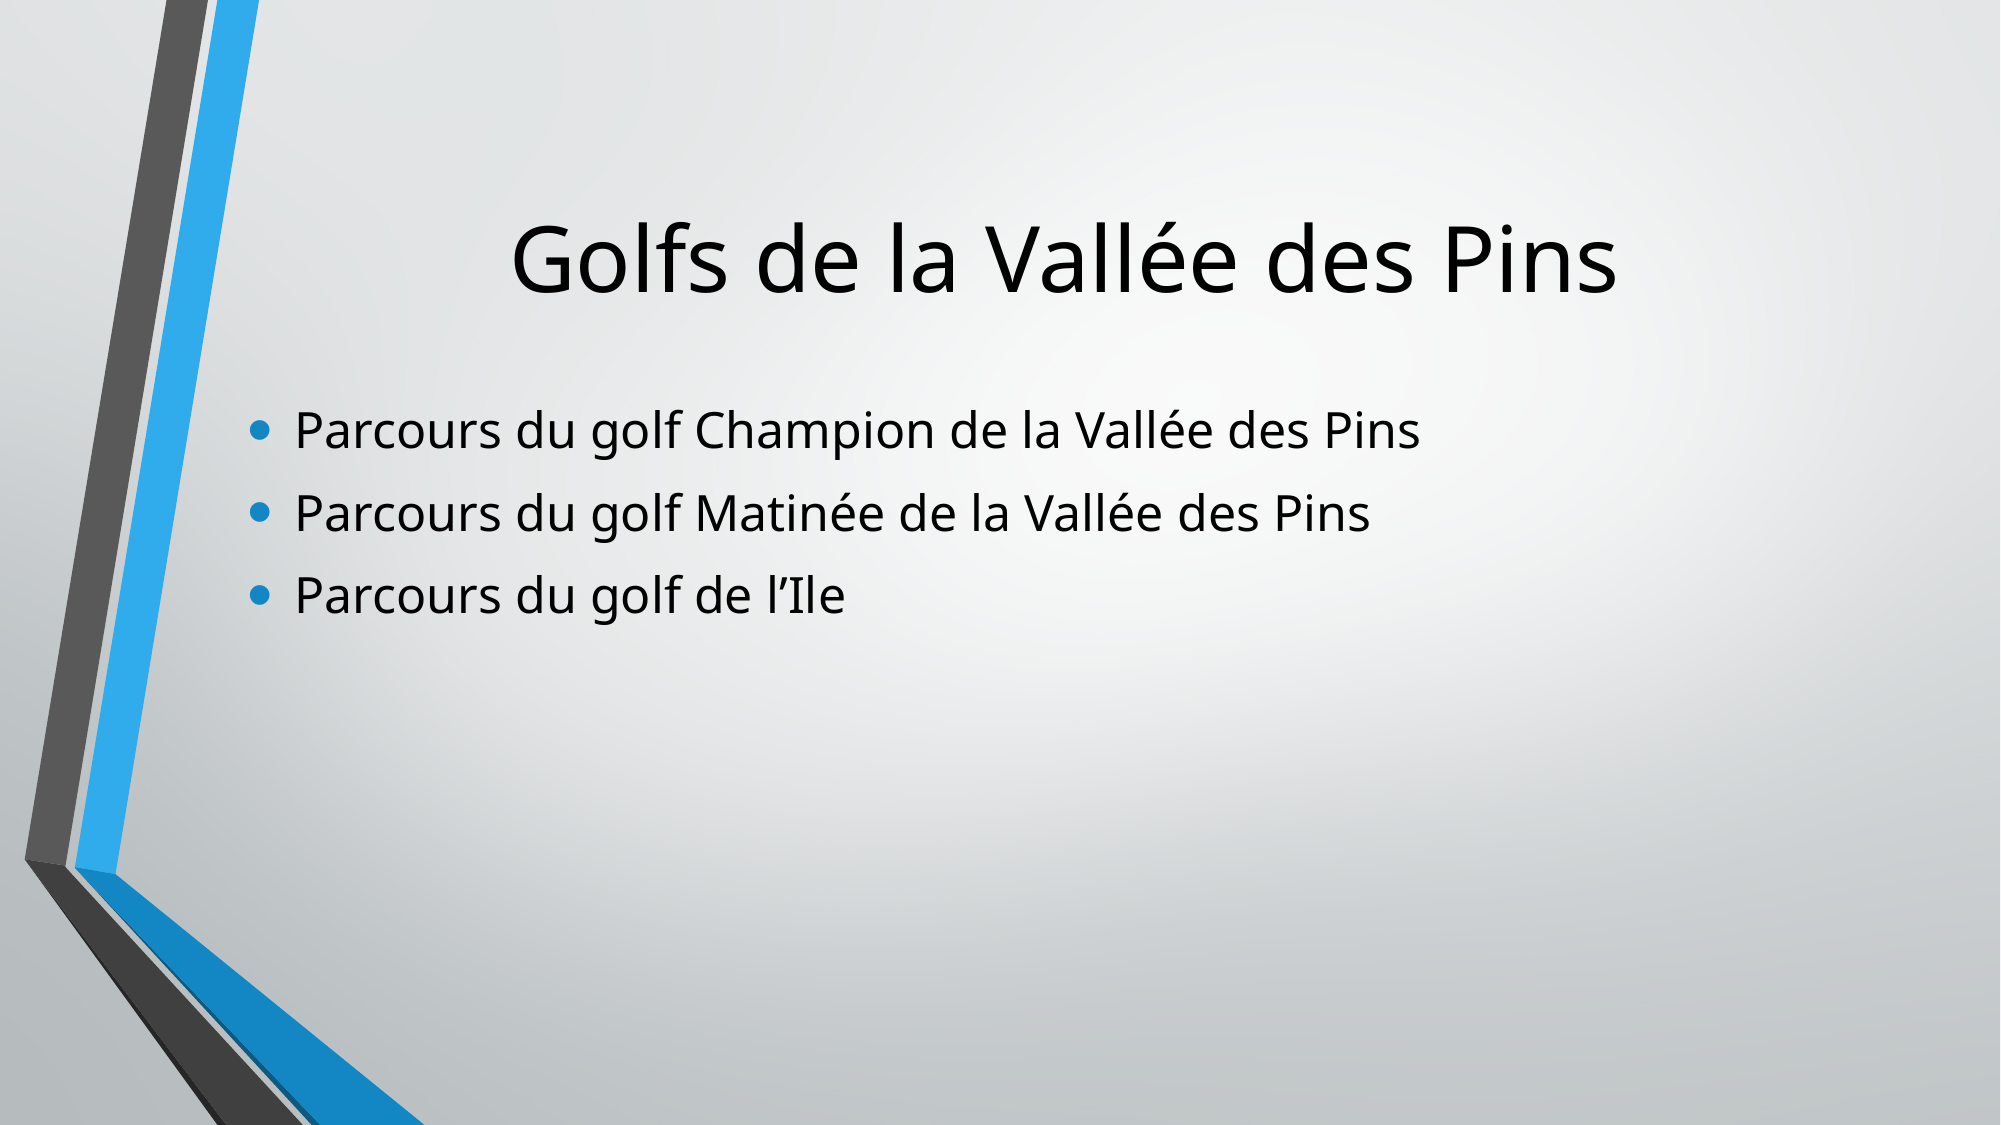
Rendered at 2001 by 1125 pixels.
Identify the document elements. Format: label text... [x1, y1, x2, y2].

list Parcours du golf Champion de la Vallée des Pins Parcours du golf Matinée de la Vallée des Pins Parcours du golf de l’Ile [232, 320, 1877, 703]
title Golfs de la Vallée des Pins [243, 112, 1887, 400]
